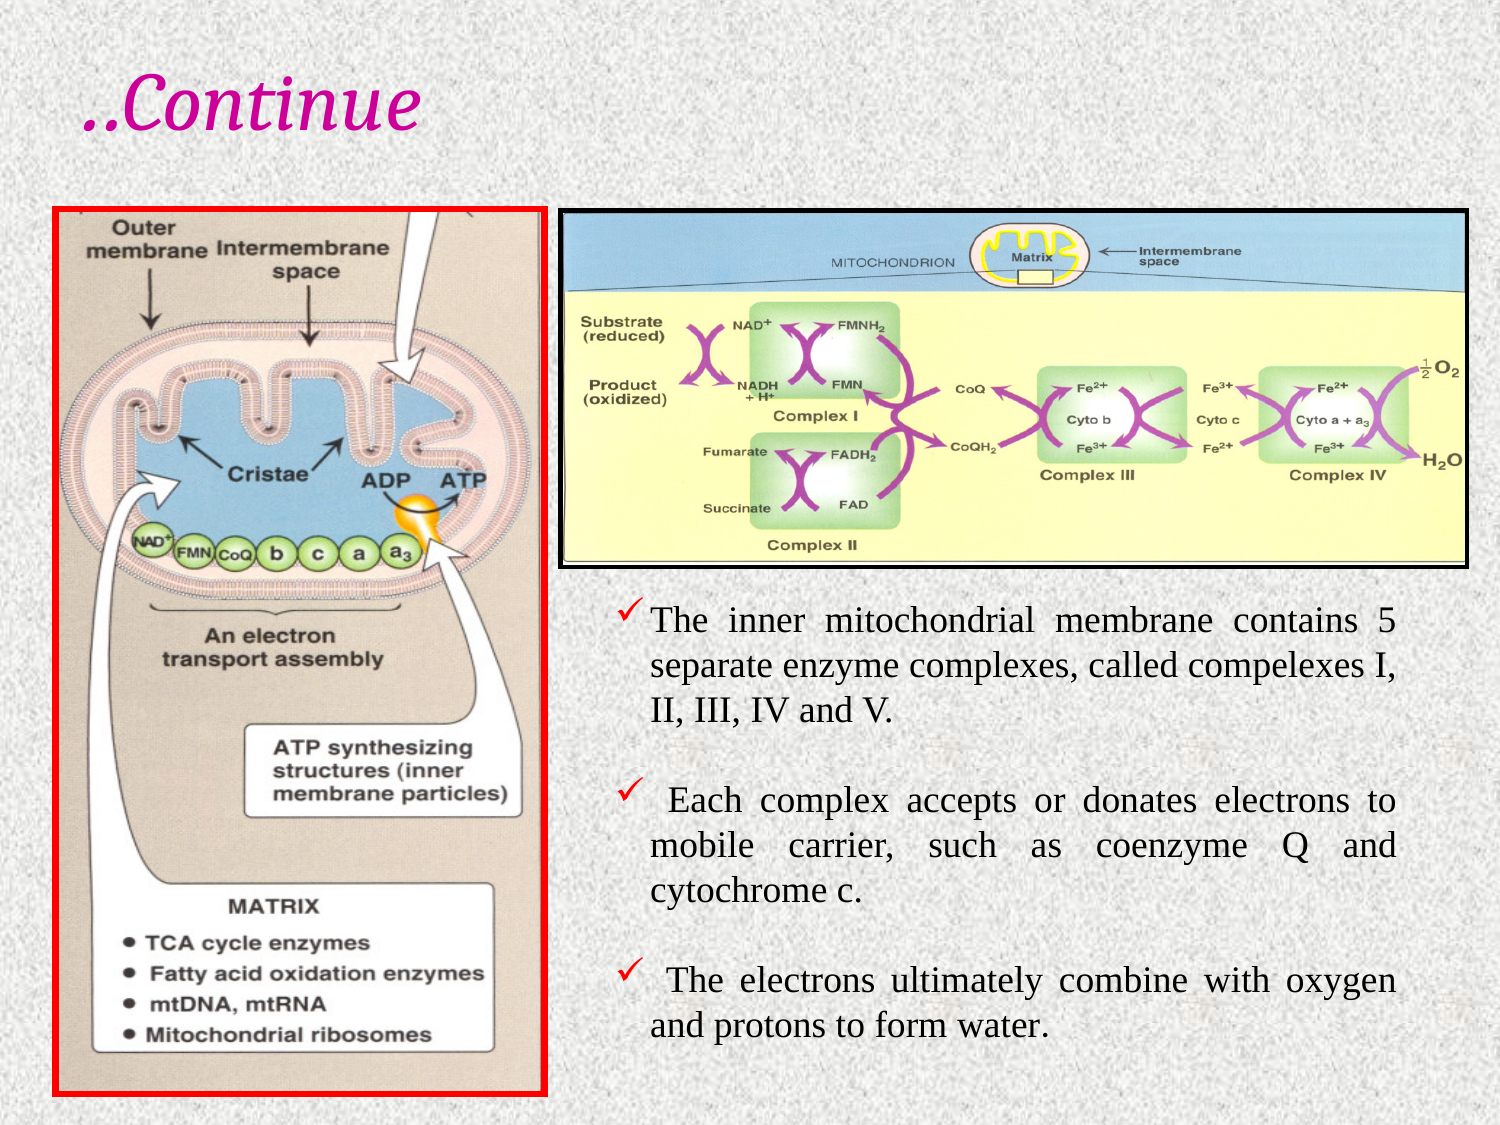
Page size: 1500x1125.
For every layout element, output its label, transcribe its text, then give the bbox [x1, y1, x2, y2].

picture [0, 0, 1500, 1125]
text_box [548, 212, 558, 358]
text_box The inner mitochondrial membrane contains 5 separate enzyme complexes, called compelexes I, II, III, IV and V. Each complex accepts or donates electrons to mobile carrier, such as coenzyme Q and cytochrome c. The electrons ultimately combine with oxygen and protons to form water. [599, 587, 1413, 1098]
title Continue.. [62, 0, 1338, 163]
